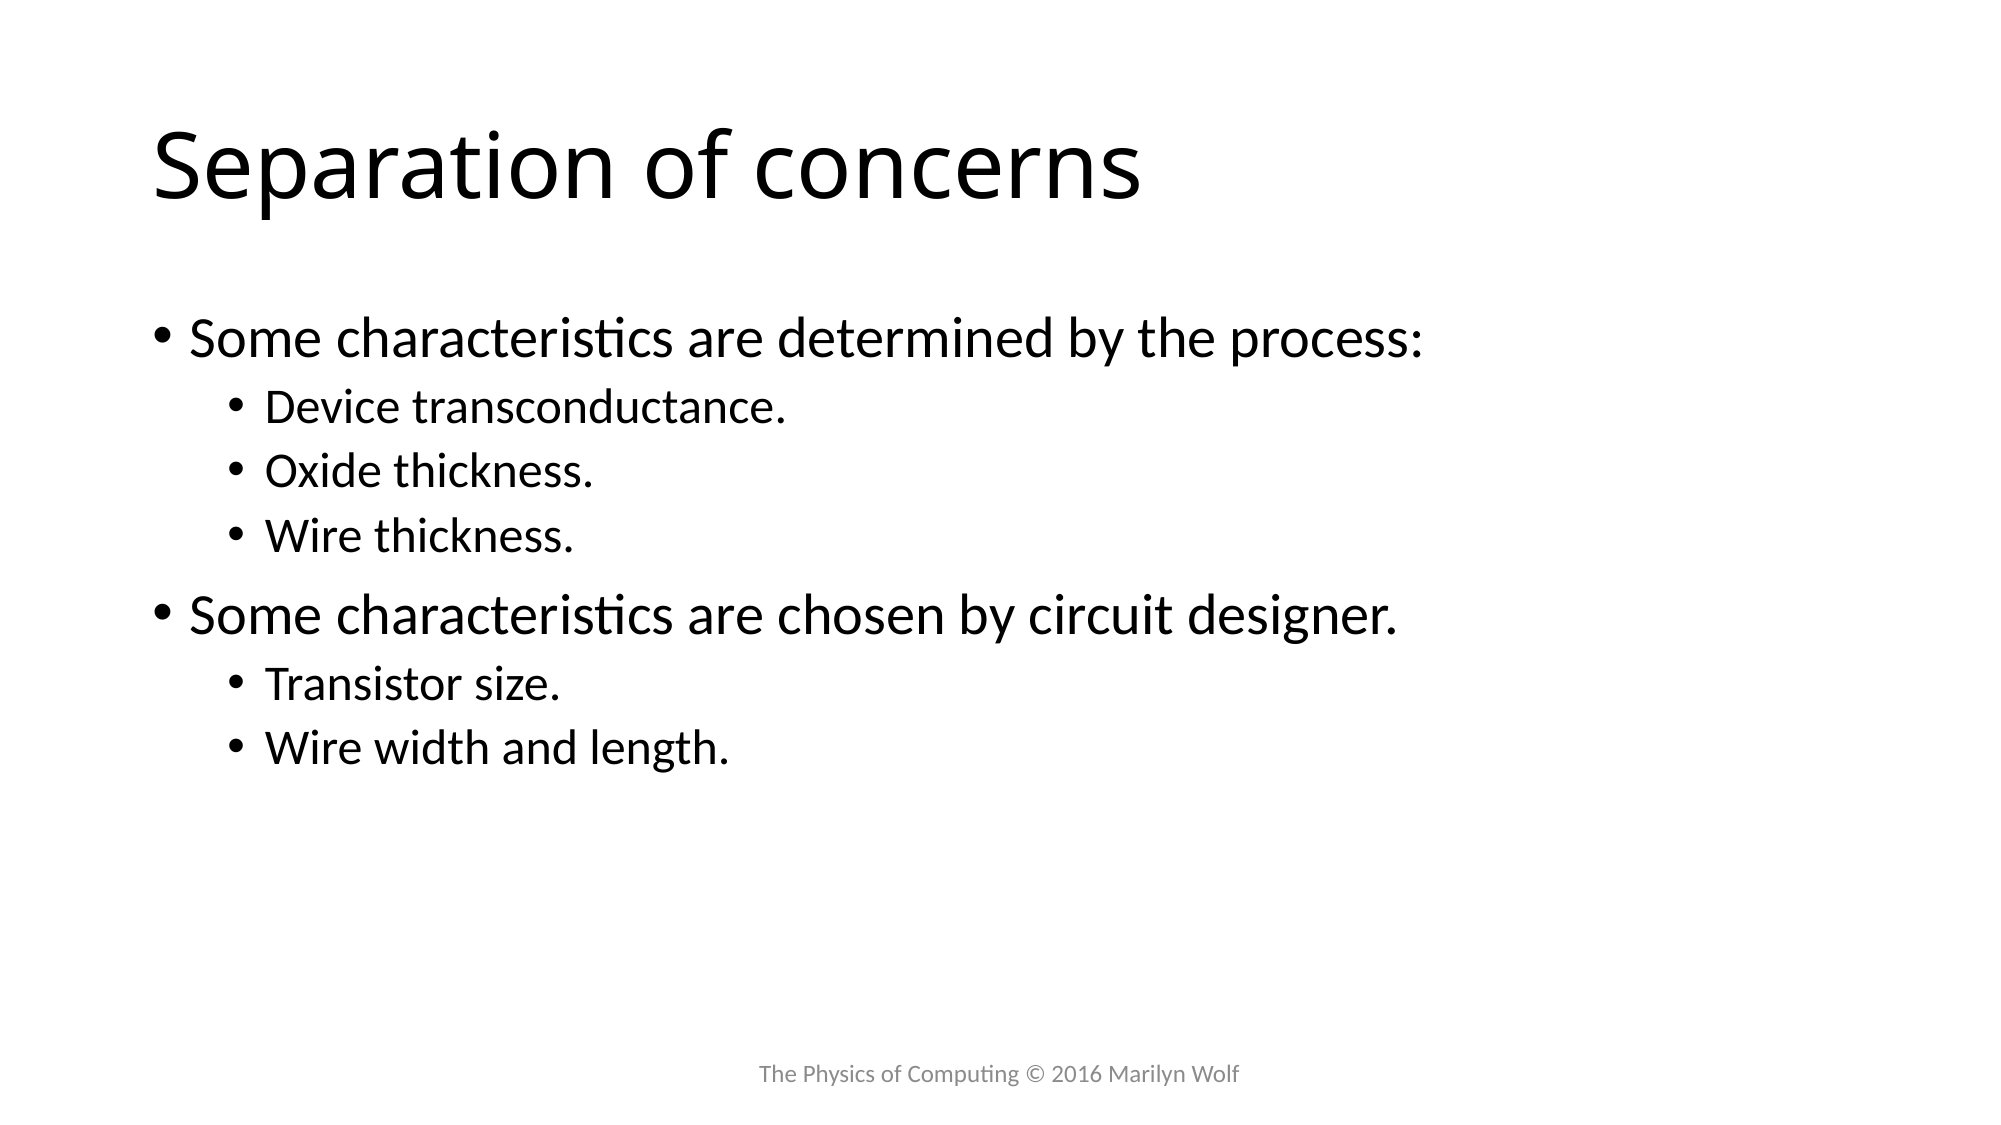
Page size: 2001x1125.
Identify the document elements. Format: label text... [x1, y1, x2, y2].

title Separation of concerns [137, 59, 1863, 278]
list Some characteristics are determined by the process: Device transconductance. Oxide thickness. Wire thickness. Some characteristics are chosen by circuit designer. Transistor size. Wire width and length. [137, 299, 1863, 1014]
footer The Physics of Computing © 2016 Marilyn Wolf [662, 1042, 1338, 1103]
